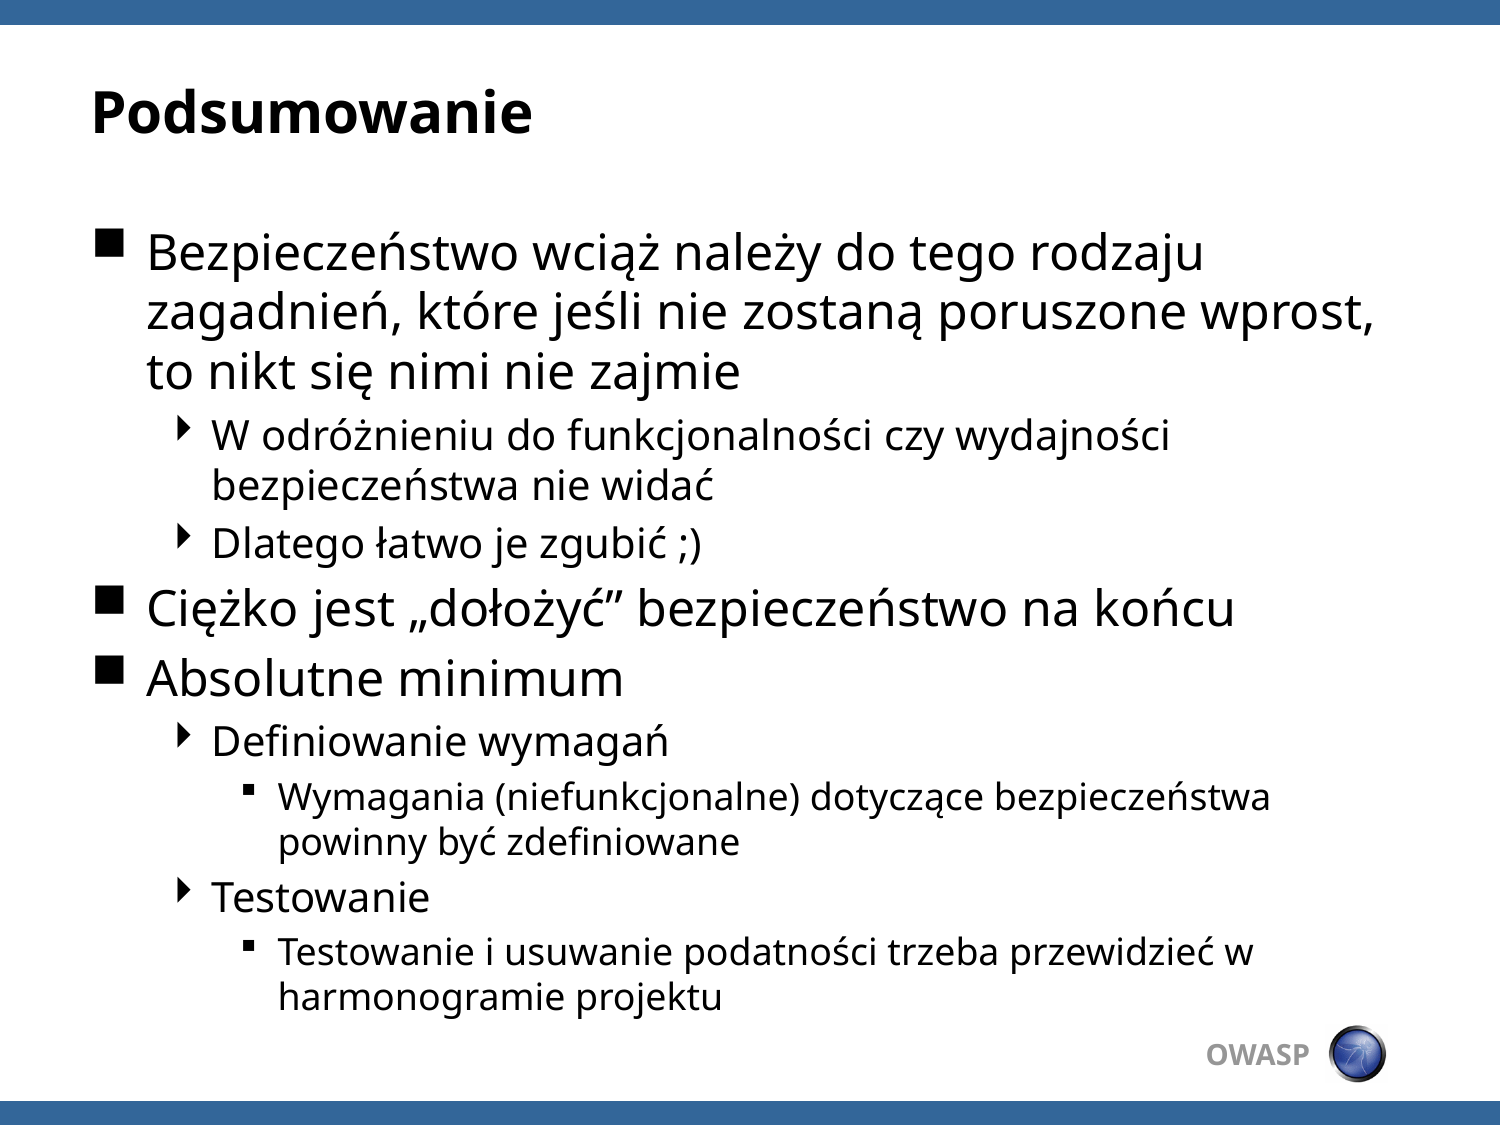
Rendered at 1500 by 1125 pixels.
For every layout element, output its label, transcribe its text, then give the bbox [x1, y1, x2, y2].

picture [1325, 1024, 1388, 1083]
list Bezpieczeństwo wciąż należy do tego rodzaju zagadnień, które jeśli nie zostaną poruszone wprost, to nikt się nimi nie zajmie W odróżnieniu do funkcjonalności czy wydajności bezpieczeństwa nie widać Dlatego łatwo je zgubić ;) Ciężko jest „dołożyć” bezpieczeństwo na końcu Absolutne minimum Definiowanie wymagań Wymagania (niefunkcjonalne) dotyczące bezpieczeństwa powinny być zdefiniowane Testowanie Testowanie i usuwanie podatności trzeba przewidzieć w harmonogramie projektu [74, 212, 1426, 1006]
title Podsumowanie [74, 44, 1426, 176]
